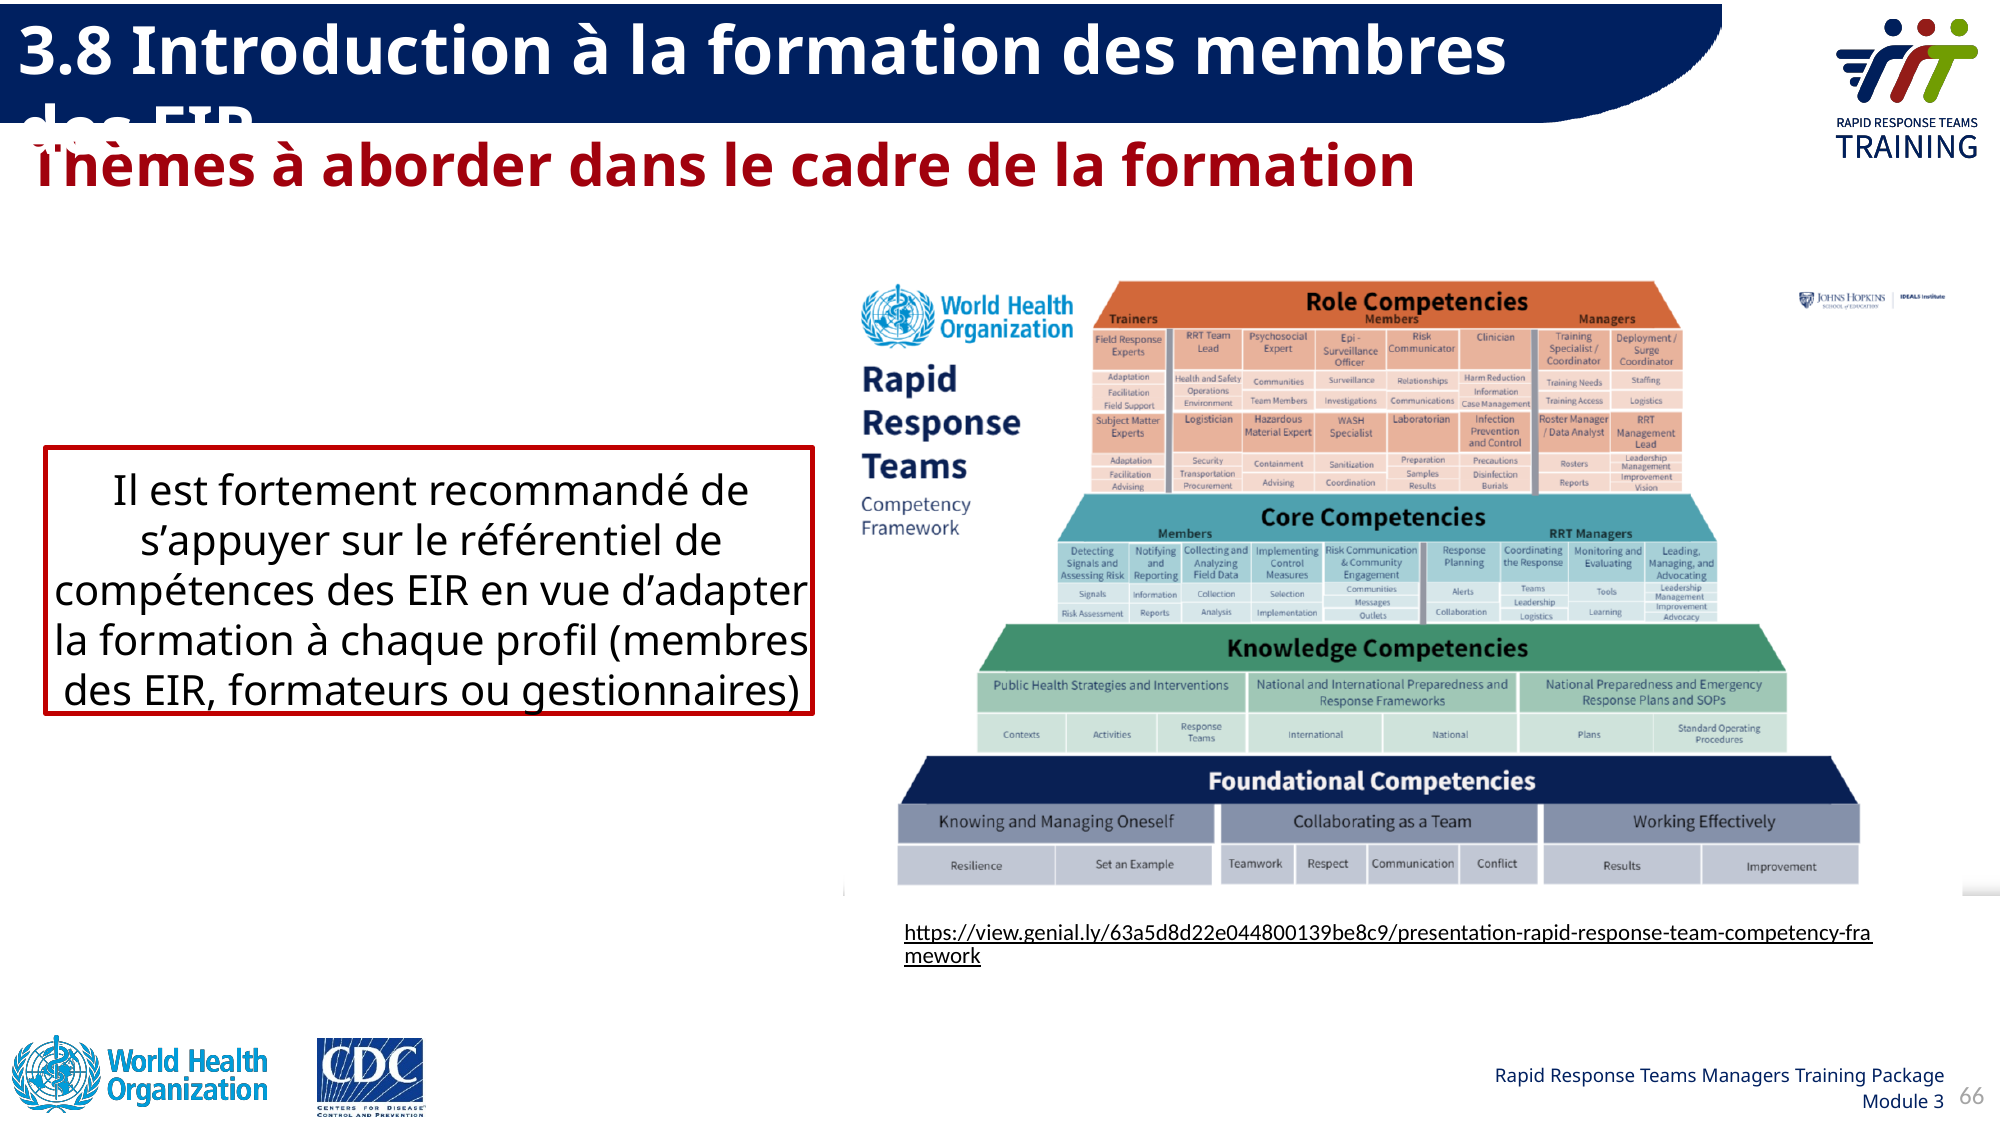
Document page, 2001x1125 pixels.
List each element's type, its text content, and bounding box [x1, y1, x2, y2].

picture [71, 1053, 90, 1091]
picture [40, 1062, 47, 1070]
picture [12, 1035, 54, 1068]
picture [24, 1054, 36, 1087]
picture [1642, 4, 1722, 123]
text_box 3.8 Introduction à la formation des membres des EIR [11, 0, 1642, 176]
picture [50, 1108, 62, 1113]
picture [59, 1035, 267, 1113]
picture [22, 1062, 26, 1077]
picture [46, 1056, 54, 1062]
picture [30, 1083, 37, 1091]
picture [843, 273, 2000, 897]
picture [1835, 19, 1978, 167]
text_box Il est fortement recommandé de sʼappuyer sur le référentiel de compétences des EIR en vue dʼadapter la formation à chaque profil (membres des EIR, formateurs ou gestionnaires) [44, 445, 814, 716]
slide_number 66 [1918, 1071, 2000, 1125]
picture [34, 1054, 43, 1078]
picture [0, 4, 11, 123]
picture [317, 1038, 426, 1117]
picture [36, 1088, 78, 1105]
text_box https://view.genial.ly/63a5d8d22e044800139be8c9/presentation-rapid-response-team-competency-framework [889, 910, 1889, 981]
title Thèmes à aborder dans le cadre de la formation [25, 176, 1465, 262]
picture [12, 1083, 48, 1113]
